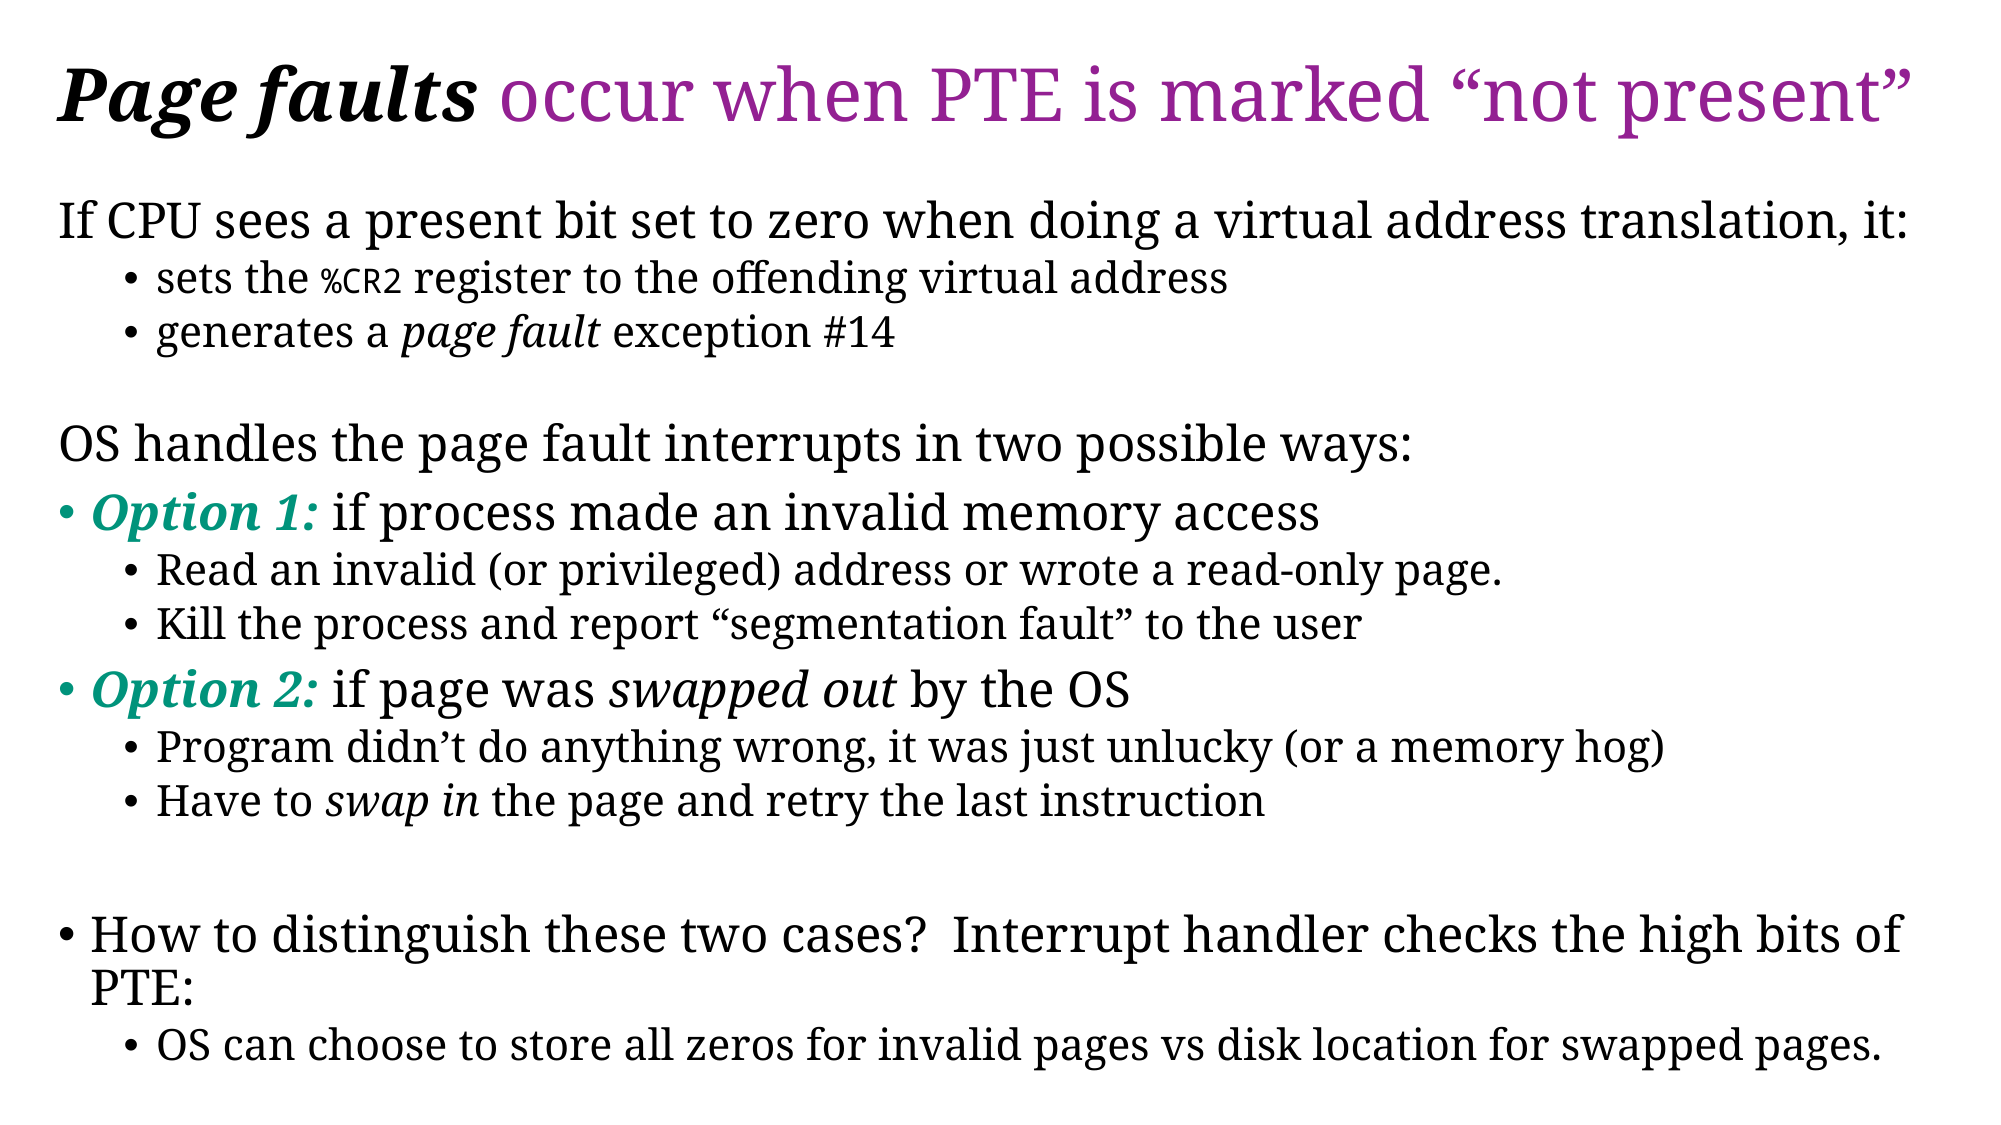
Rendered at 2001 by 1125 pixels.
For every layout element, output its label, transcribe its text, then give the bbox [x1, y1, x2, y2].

list If CPU sees a present bit set to zero when doing a virtual address translation, it: sets the %CR2 register to the offending virtual address generates a page fault exception #14 OS handles the page fault interrupts in two possible ways: Option 1: if process made an invalid memory access Read an invalid (or privileged) address or wrote a read-only page. Kill the process and report “segmentation fault” to the user Option 2: if page was swapped out by the OS Program didn’t do anything wrong, it was just unlucky (or a memory hog) Have to swap in the page and retry the last instruction How to distinguish these two cases? Interrupt handler checks the high bits of PTE: OS can choose to store all zeros for invalid pages vs disk location for swapped pages. [43, 188, 1953, 1106]
title Page faults occur when PTE is marked “not present” [43, 25, 1953, 171]
